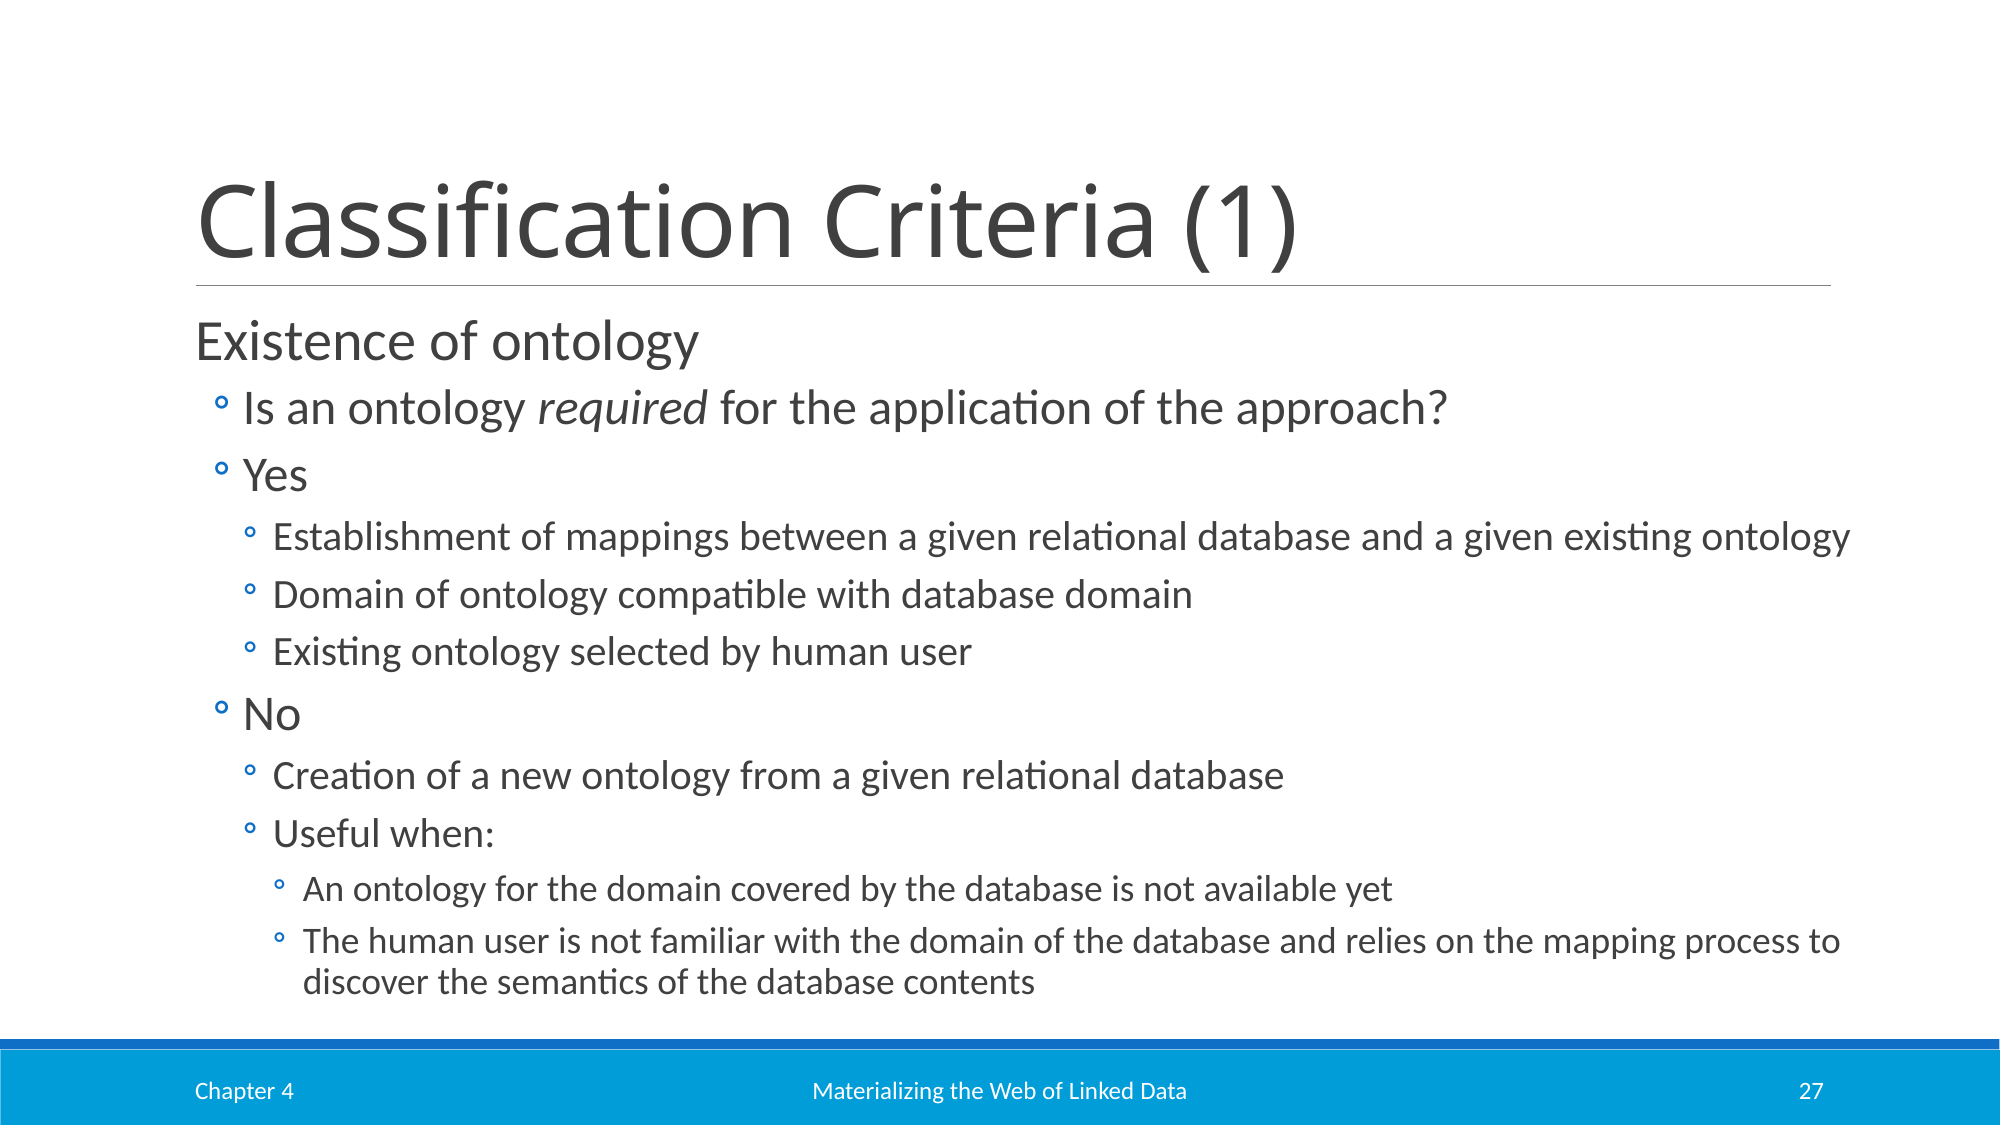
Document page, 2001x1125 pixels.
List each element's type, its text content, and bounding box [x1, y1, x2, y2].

footer Materializing the Web of Linked Data [604, 1059, 1396, 1120]
title Classification Criteria (1) [180, 47, 1830, 285]
slide_number Chapter 4 [180, 1059, 586, 1120]
slide_number 27 [1624, 1059, 1840, 1120]
list Existence of ontology Is an ontology required for the application of the approach? Yes Establishment of mappings between a given relational database and a given existing ontology Domain of ontology compatible with database domain Existing ontology selected by human user No Creation of a new ontology from a given relational database Useful when: An ontology for the domain covered by the database is not available yet The human user is not familiar with the domain of the database and relies on the mapping process to discover the semantics of the database contents [180, 302, 1863, 963]
